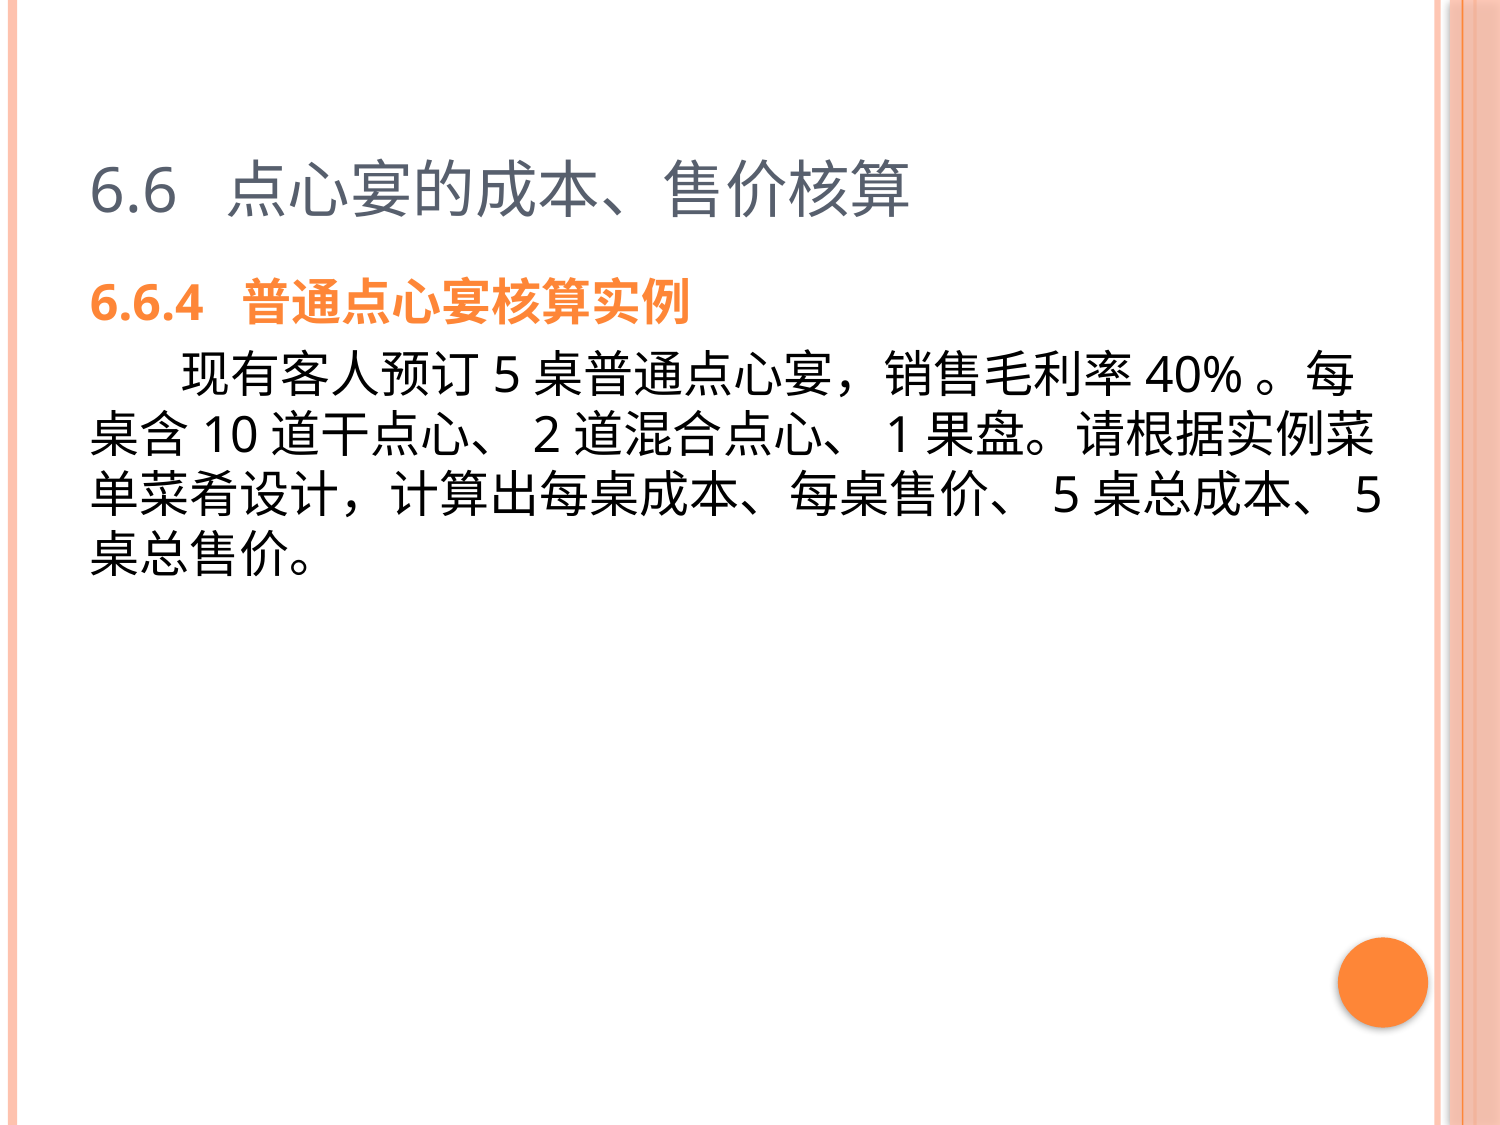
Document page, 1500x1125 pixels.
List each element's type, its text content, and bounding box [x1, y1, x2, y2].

title 6.6 点心宴的成本、售价核算 [75, 45, 1300, 233]
list 6.6.4 普通点心宴核算实例 现有客人预订5桌普通点心宴，销售毛利率40%。每桌含10道干点心、2道混合点心、1果盘。请根据实例菜单菜肴设计，计算出每桌成本、每桌售价、5桌总成本、5桌总售价。 [74, 262, 1407, 1063]
